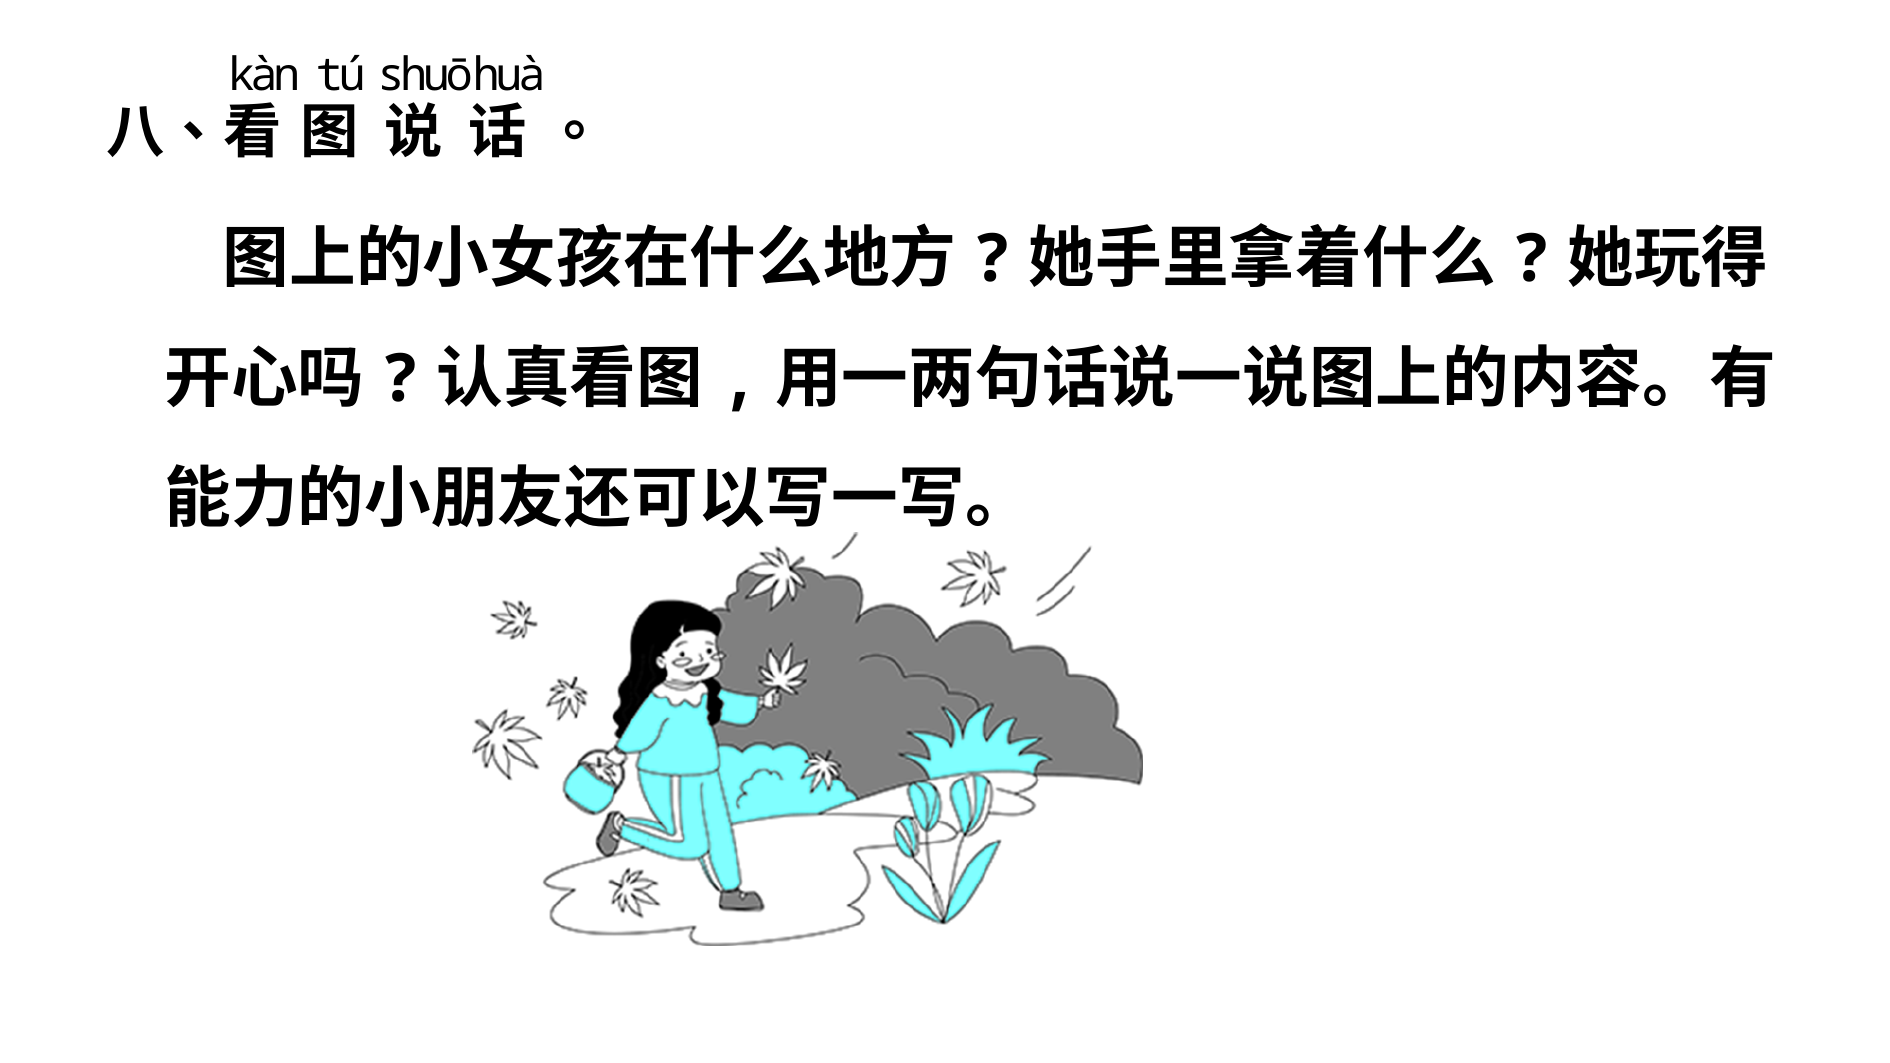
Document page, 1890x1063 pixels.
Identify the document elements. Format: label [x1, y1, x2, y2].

text_box [105, 35, 1826, 946]
